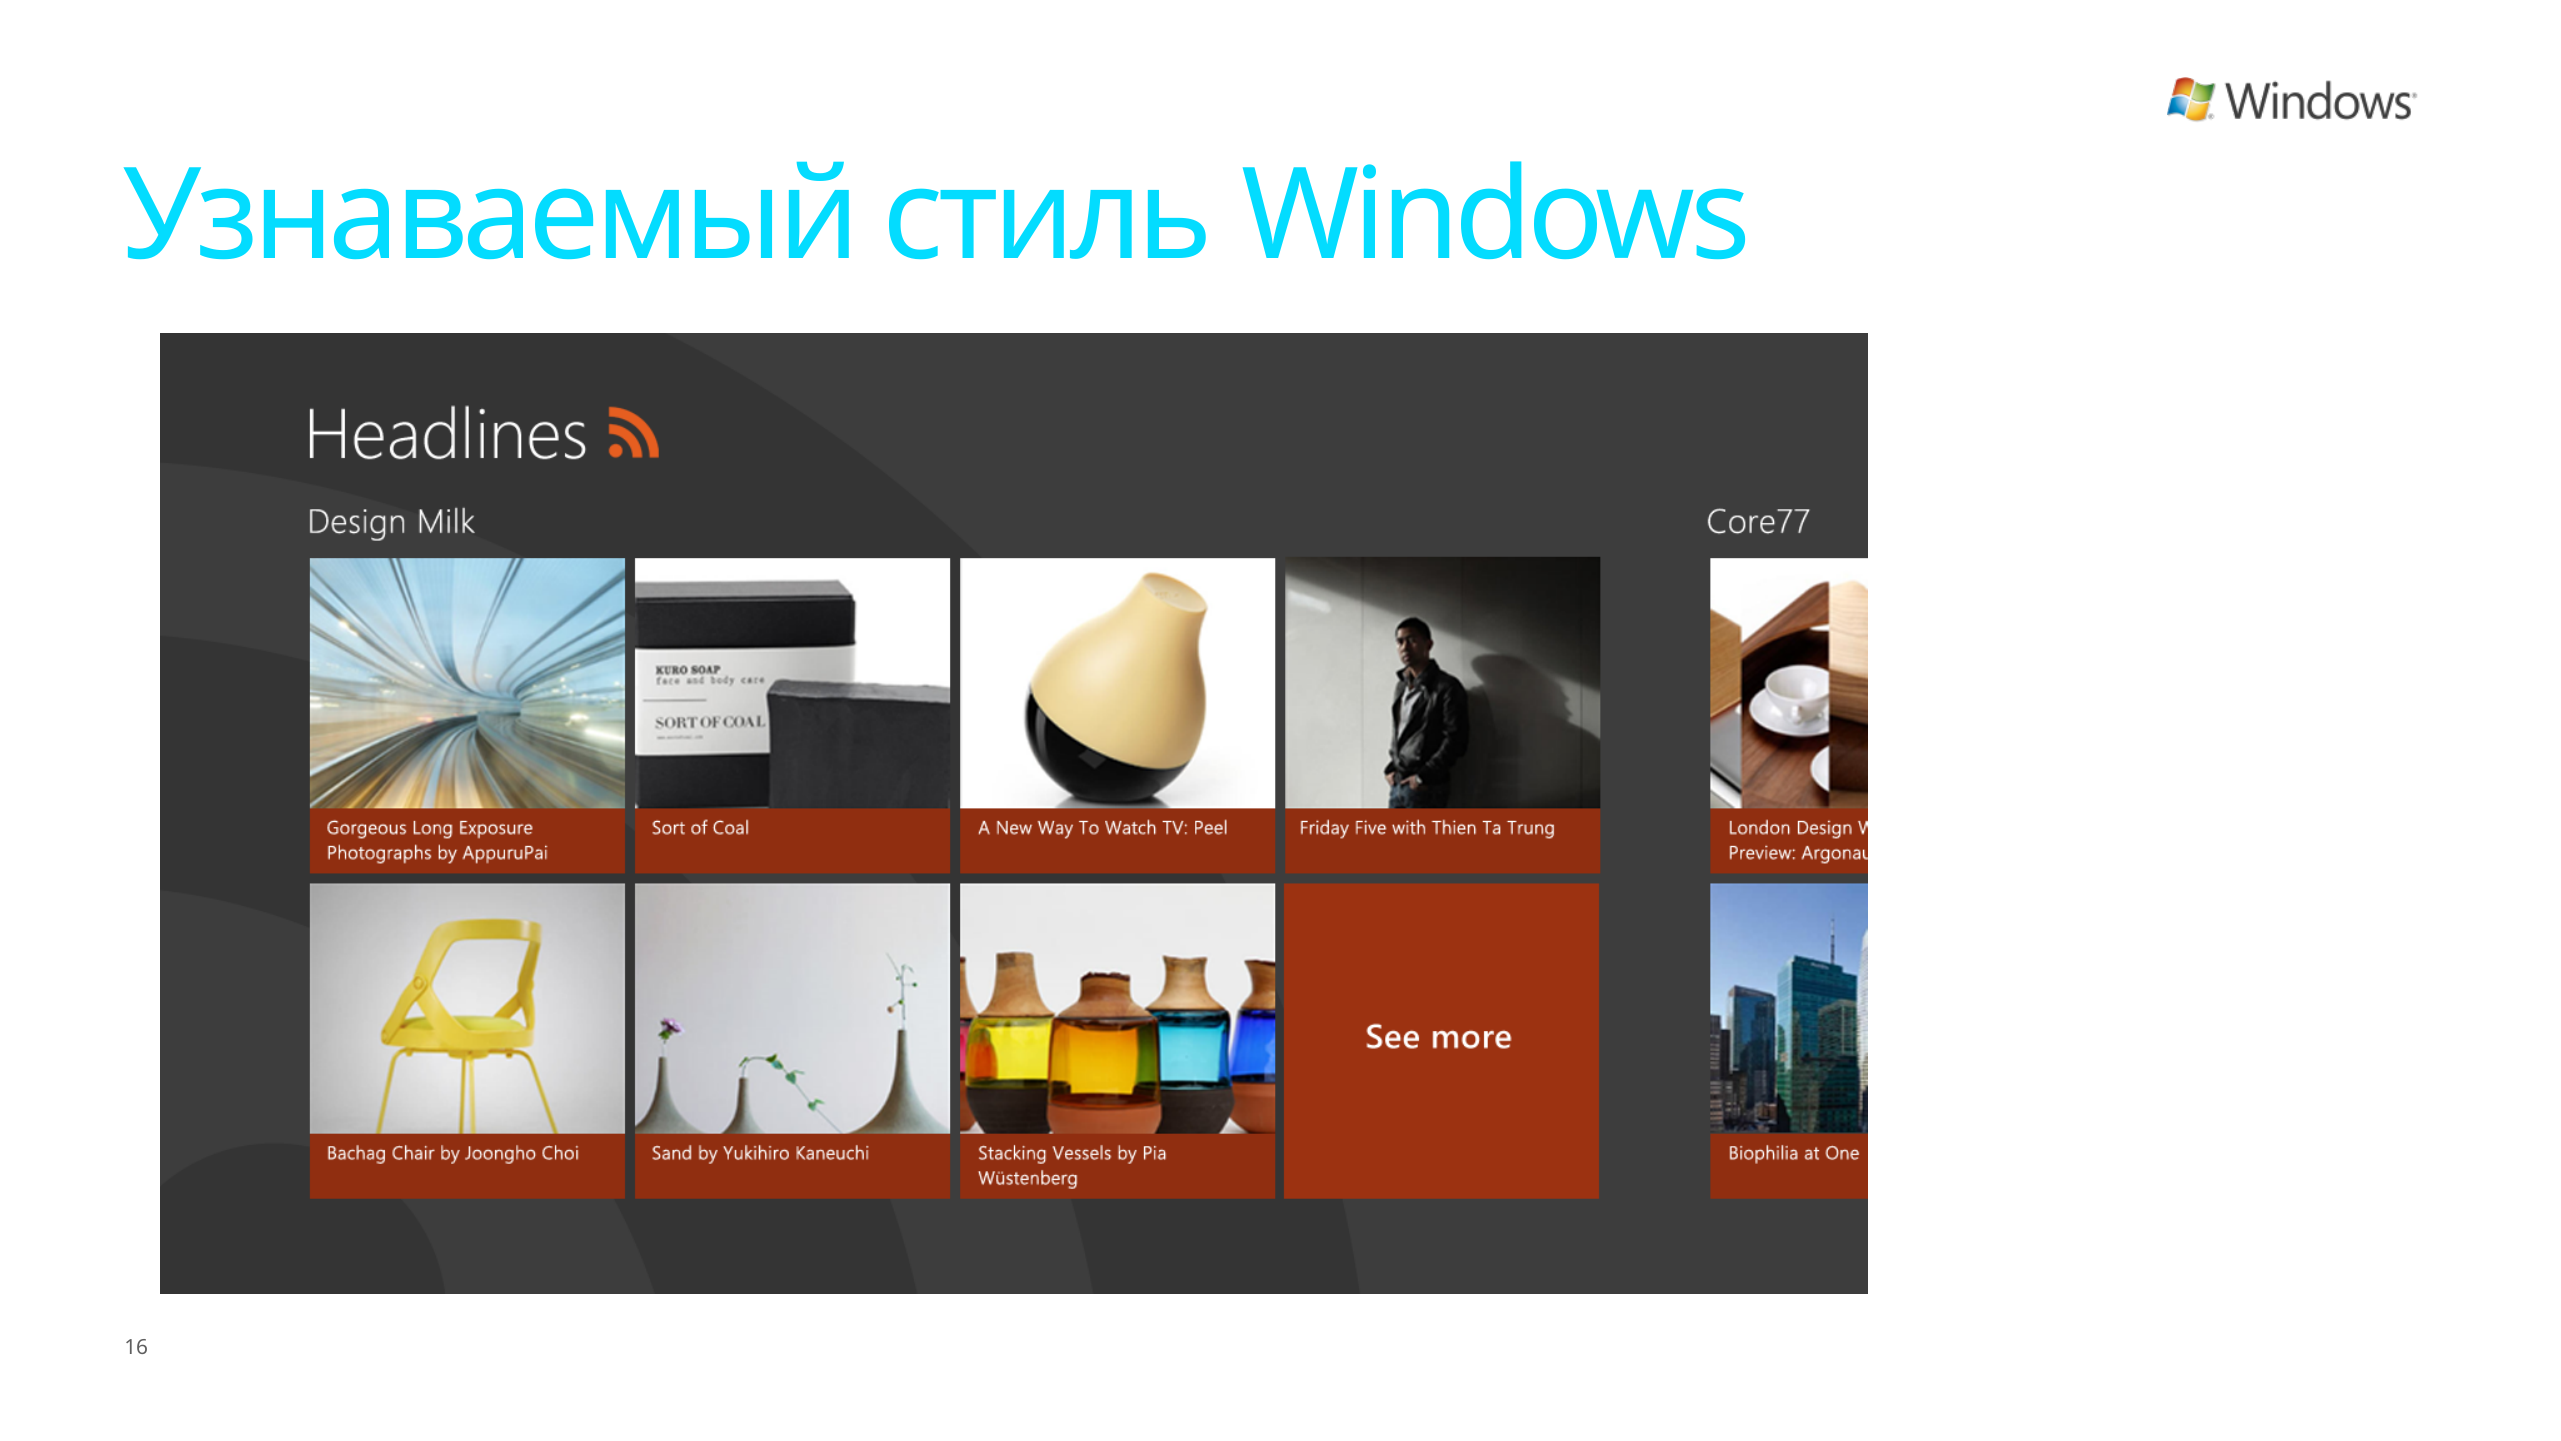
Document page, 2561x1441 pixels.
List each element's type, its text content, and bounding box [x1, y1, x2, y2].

picture [160, 333, 1868, 1294]
title Узнаваемый стиль Windows [122, 48, 2465, 286]
